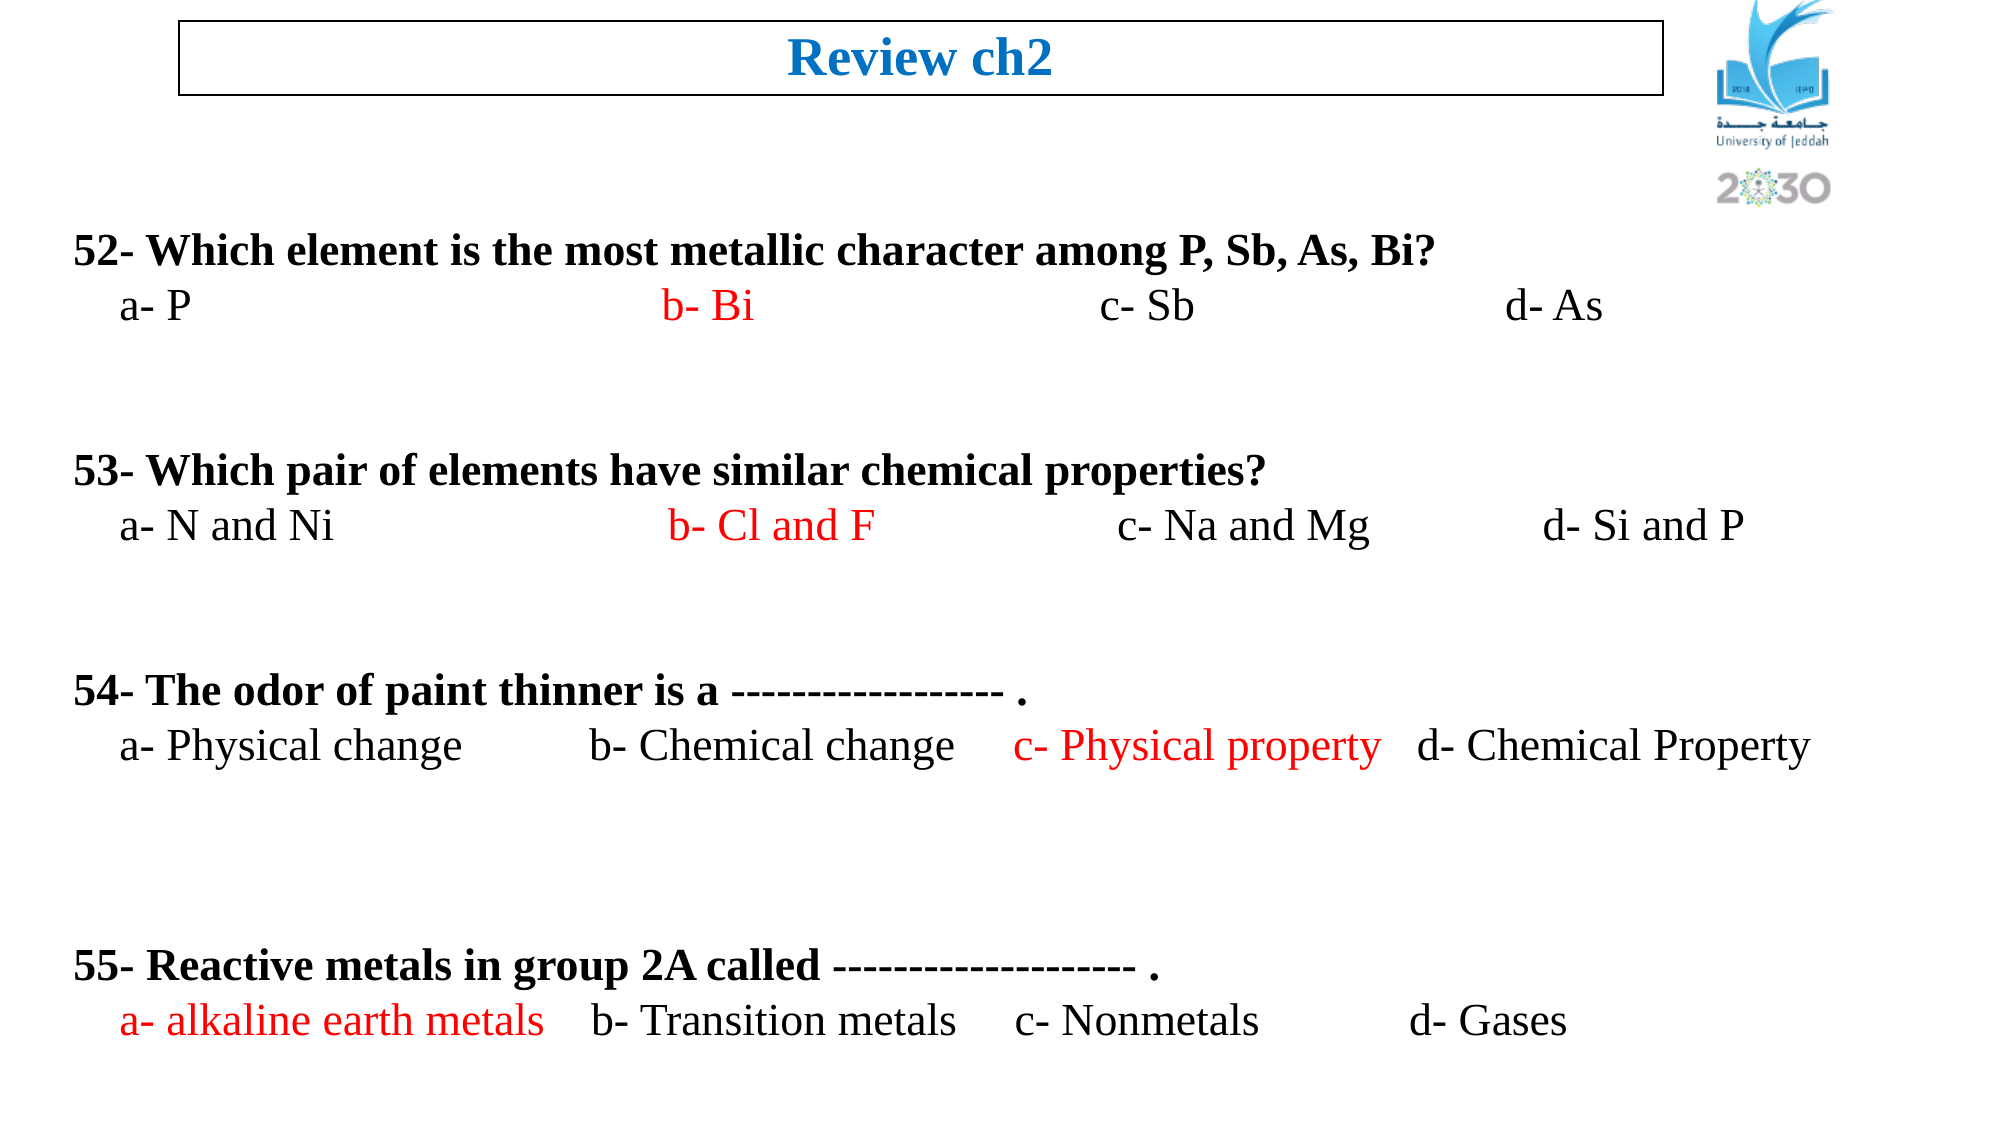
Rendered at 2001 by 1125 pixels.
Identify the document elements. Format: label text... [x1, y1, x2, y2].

picture [1697, 0, 1851, 213]
text_box 52- Which element is the most metallic character among P, Sb, As, Bi? a- P b- Bi c- Sb d- As 53- Which pair of elements have similar chemical properties? a- N and Ni b- Cl and F c- Na and Mg d- Si and P 54- The odor of paint thinner is a ------------------ . a- Physical change b- Chemical change c- Physical property d- Chemical Property 55- Reactive metals in group 2A called -------------------- . a- alkaline earth metals b- Transition metals c- Nonmetals d- Gases [58, 212, 1913, 1052]
text_box Review ch2 [178, 20, 1664, 96]
